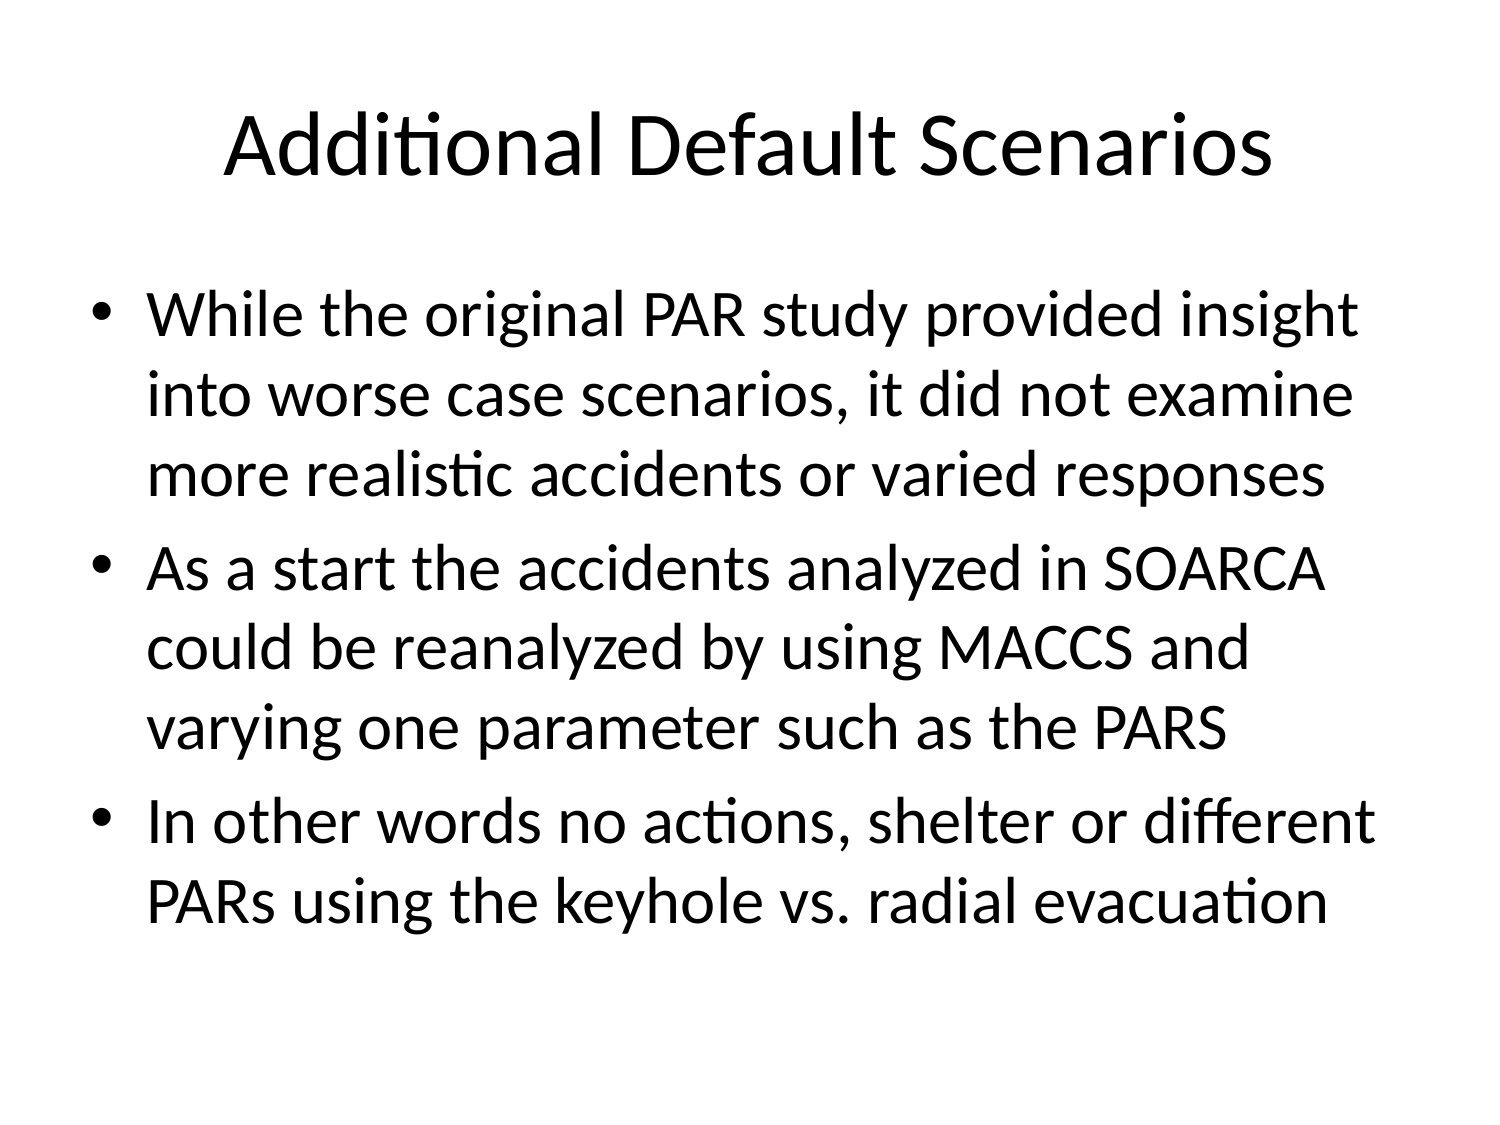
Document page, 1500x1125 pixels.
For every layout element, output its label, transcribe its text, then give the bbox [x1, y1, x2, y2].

list While the original PAR study provided insight into worse case scenarios, it did not examine more realistic accidents or varied responses As a start the accidents analyzed in SOARCA could be reanalyzed by using MACCS and varying one parameter such as the PARS In other words no actions, shelter or different PARs using the keyhole vs. radial evacuation [75, 262, 1425, 1005]
title Additional Default Scenarios [75, 45, 1425, 233]
